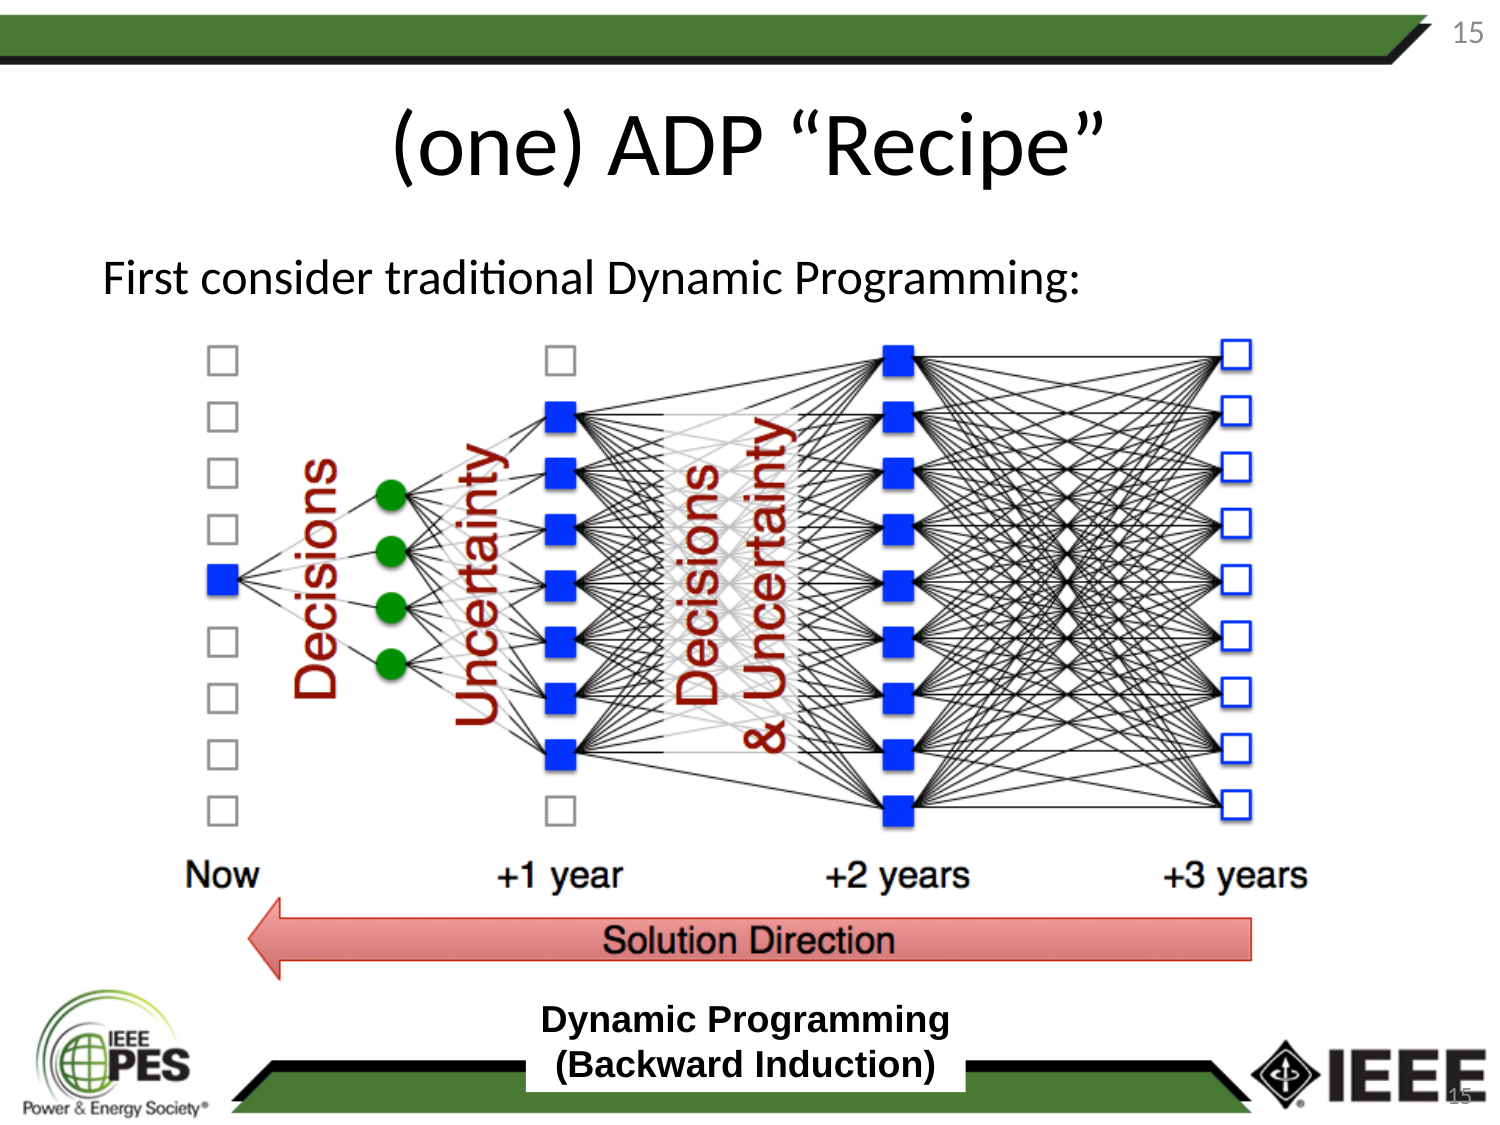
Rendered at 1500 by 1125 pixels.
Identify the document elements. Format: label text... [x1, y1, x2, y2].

slide_number 15 [1149, 0, 1500, 60]
list First consider traditional Dynamic Programming: [87, 237, 1401, 988]
slide_number 15 [1137, 1065, 1488, 1125]
picture [0, 0, 1500, 1125]
title (one) ADP “Recipe” [74, 44, 1426, 233]
text_box Dynamic Programming (Backward Induction) [525, 1008, 966, 1093]
